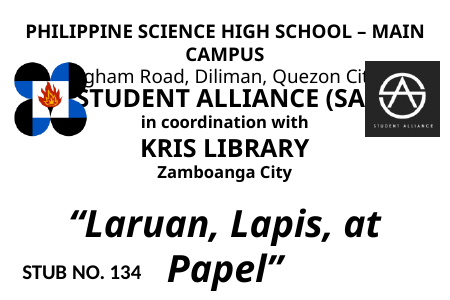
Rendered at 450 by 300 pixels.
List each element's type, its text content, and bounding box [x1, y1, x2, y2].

text_box “Laruan, Lapis, at Papel” [0, 192, 450, 298]
picture [12, 60, 88, 137]
text_box STUB NO. 134 [7, 251, 213, 292]
picture [364, 60, 441, 137]
text_box STUDENT ALLIANCE (SA) in coordination with KRIS LIBRARY Zamboanga City [0, 74, 450, 190]
text_box PHILIPPINE SCIENCE HIGH SCHOOL – MAIN CAMPUS Agham Road, Diliman, Quezon City [0, 12, 450, 74]
